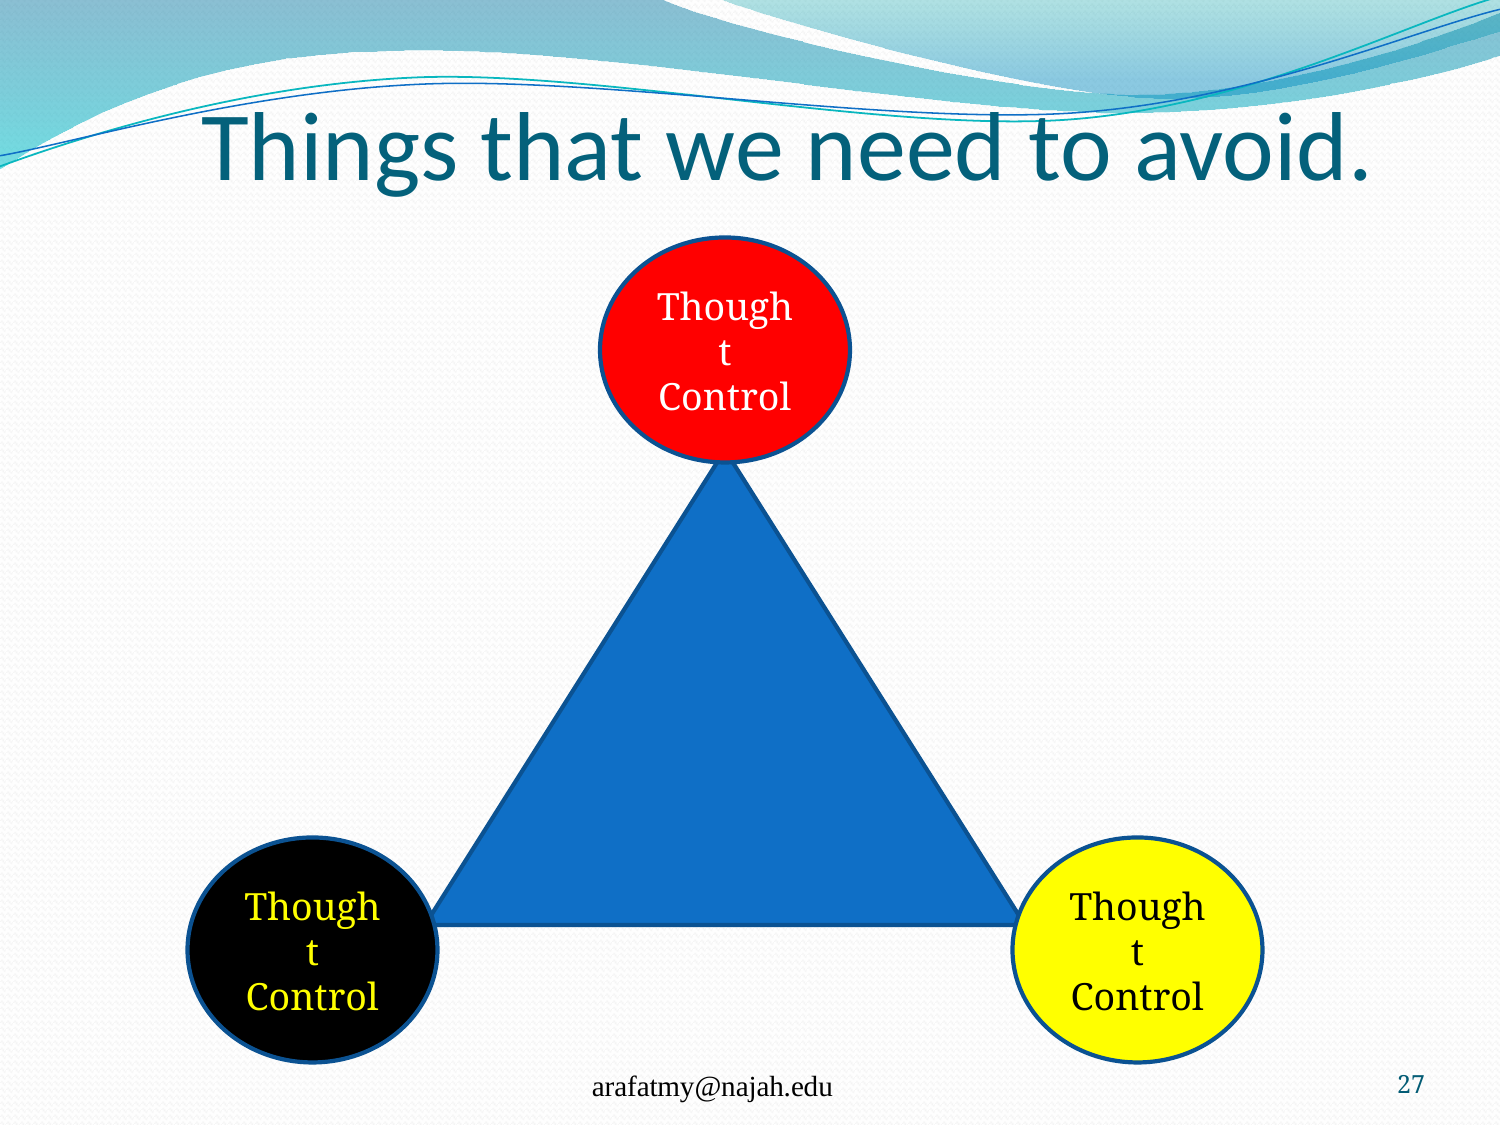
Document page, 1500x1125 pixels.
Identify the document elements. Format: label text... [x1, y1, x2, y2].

title Things that we need to avoid. [112, 75, 1463, 200]
footer arafatmy@najah.edu [437, 1042, 988, 1103]
text_box [432, 465, 1018, 928]
slide_number 27 [1299, 1042, 1425, 1103]
text_box Thought Control [1010, 835, 1265, 1065]
text_box Thought Control [597, 235, 853, 465]
text_box Thought Control [185, 835, 440, 1065]
